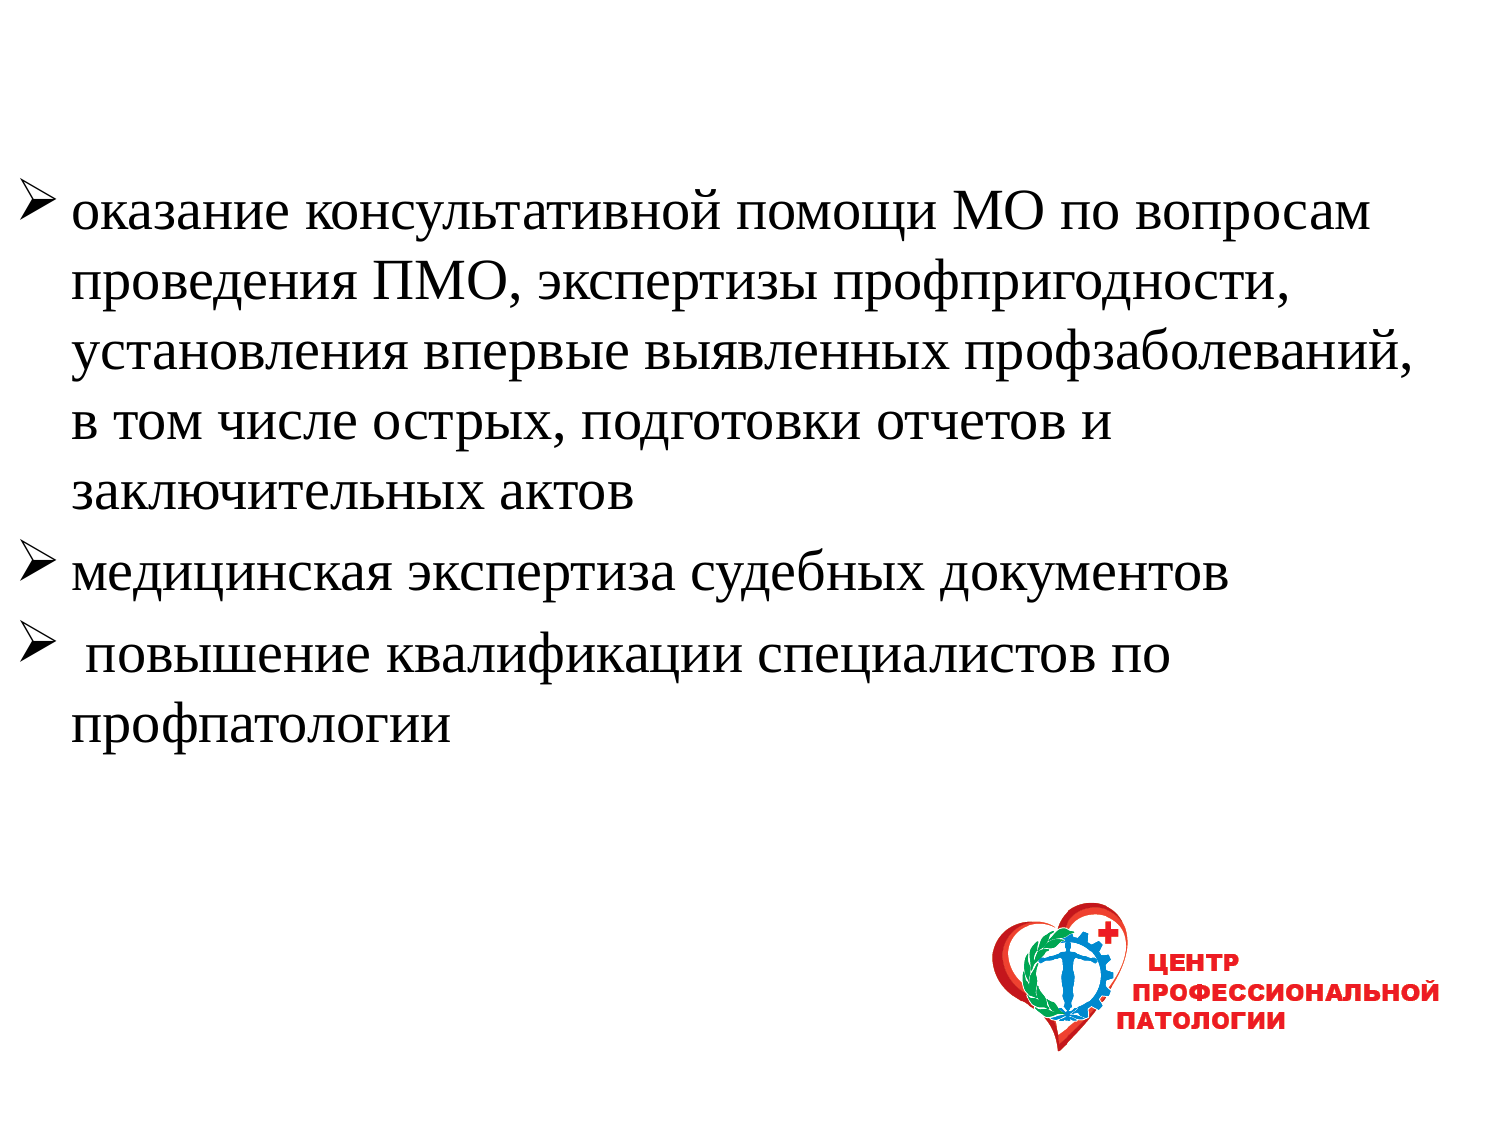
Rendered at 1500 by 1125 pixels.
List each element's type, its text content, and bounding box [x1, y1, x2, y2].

list оказание консультативной помощи МО по вопросам проведения ПМО, экспертизы профпригодности, установления впервые выявленных профзаболеваний, в том числе острых, подготовки отчетов и заключительных актов медицинская экспертиза судебных документов повышение квалификации специалистов по профпатологии [0, 164, 1465, 1005]
picture [989, 902, 1500, 1052]
